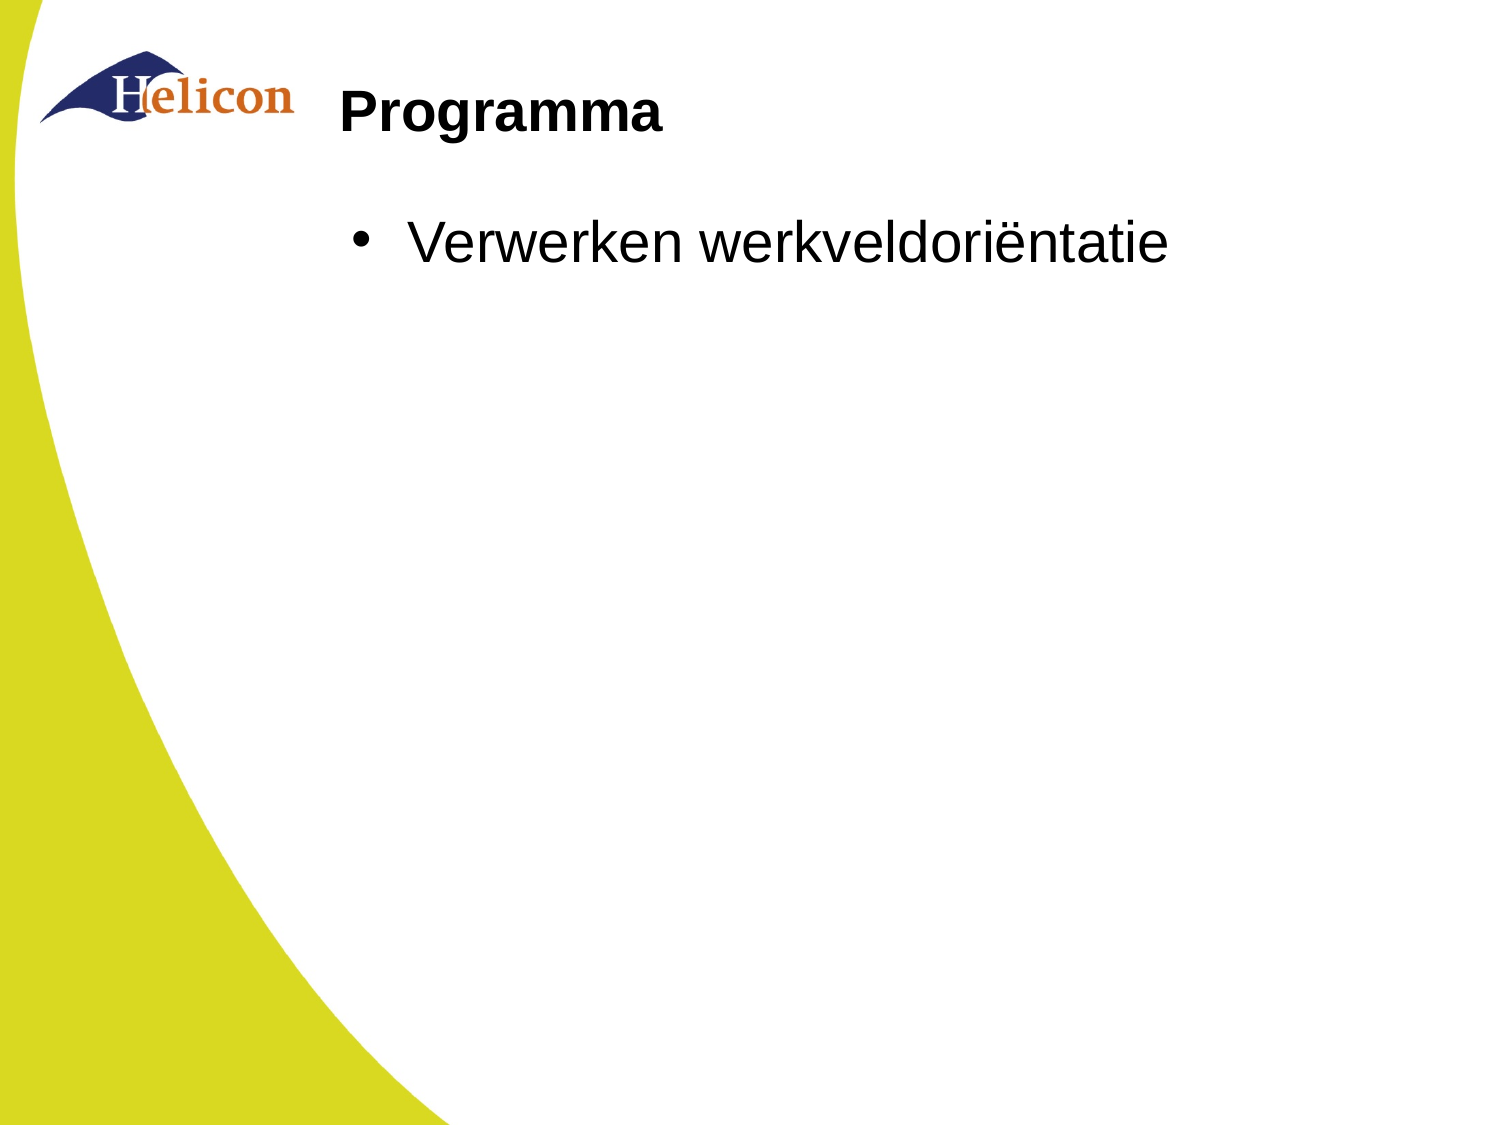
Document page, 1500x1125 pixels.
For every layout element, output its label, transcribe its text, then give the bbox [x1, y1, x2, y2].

picture [0, 0, 1500, 1125]
title Programma [324, 54, 1415, 161]
list Verwerken werkveldoriëntatie [336, 196, 1425, 1005]
